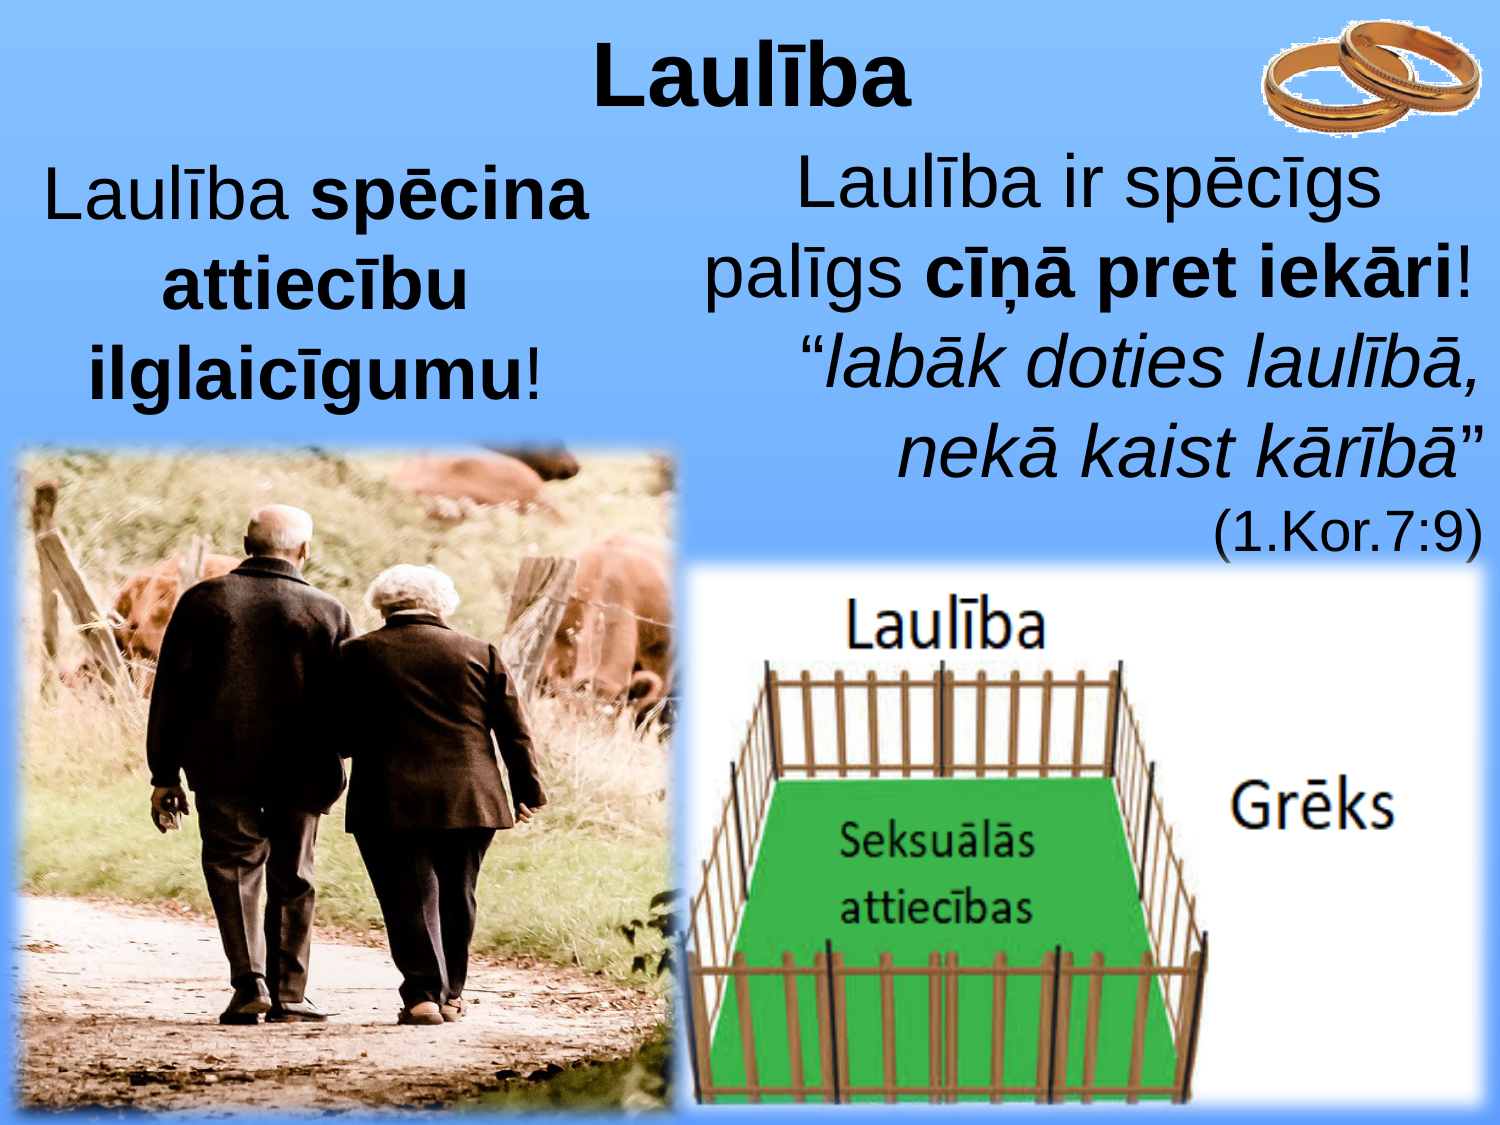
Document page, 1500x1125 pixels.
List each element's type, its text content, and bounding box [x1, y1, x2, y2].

text_box Laulība spēcina attiecību ilglaicīgumu! [0, 137, 632, 430]
title Laulība [76, 0, 1201, 140]
picture [1206, 0, 1500, 179]
list Laulība ir spēcīgs palīgs cīņā pret iekāri! “labāk doties laulībā, nekā kaist kārībā” (1.Kor.7:9) [678, 140, 1500, 516]
picture [0, 432, 1500, 1125]
